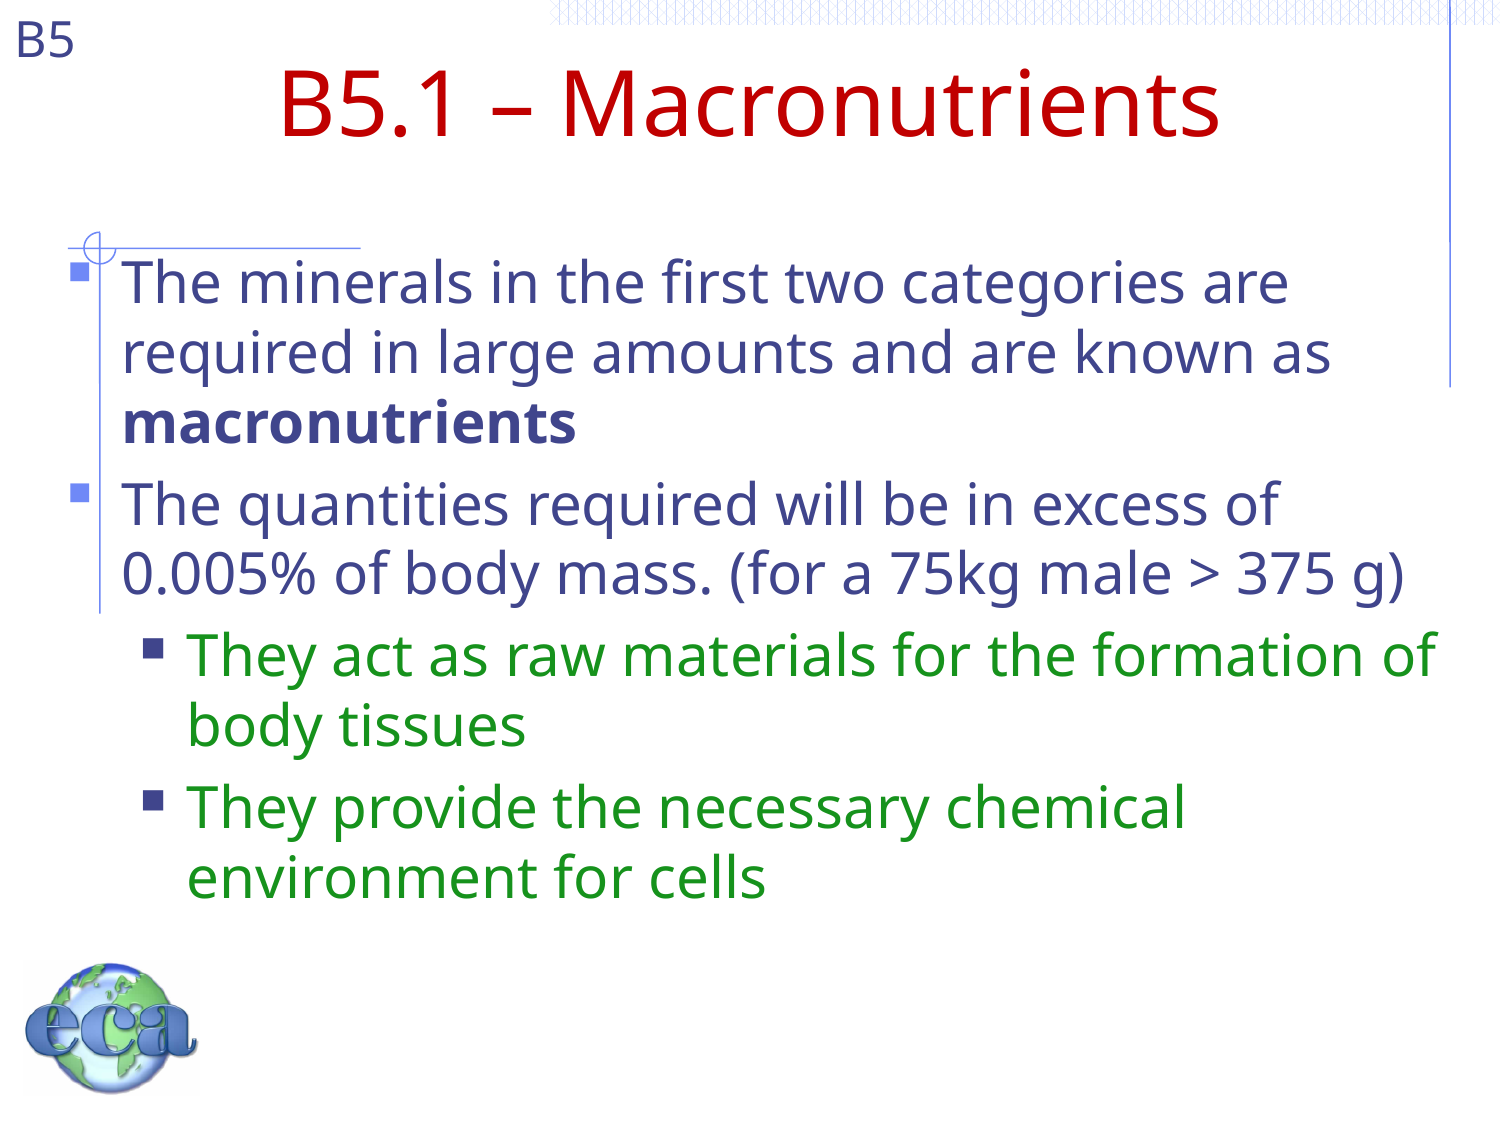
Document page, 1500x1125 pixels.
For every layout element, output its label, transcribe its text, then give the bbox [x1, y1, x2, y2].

title B5.1 – Macronutrients [37, 24, 1463, 163]
list The minerals in the first two categories are required in large amounts and are known as macronutrients The quantities required will be in excess of 0.005% of body mass. (for a 75kg male > 375 g) They act as raw materials for the formation of body tissues They provide the necessary chemical environment for cells [49, 237, 1463, 976]
picture [23, 960, 200, 1096]
